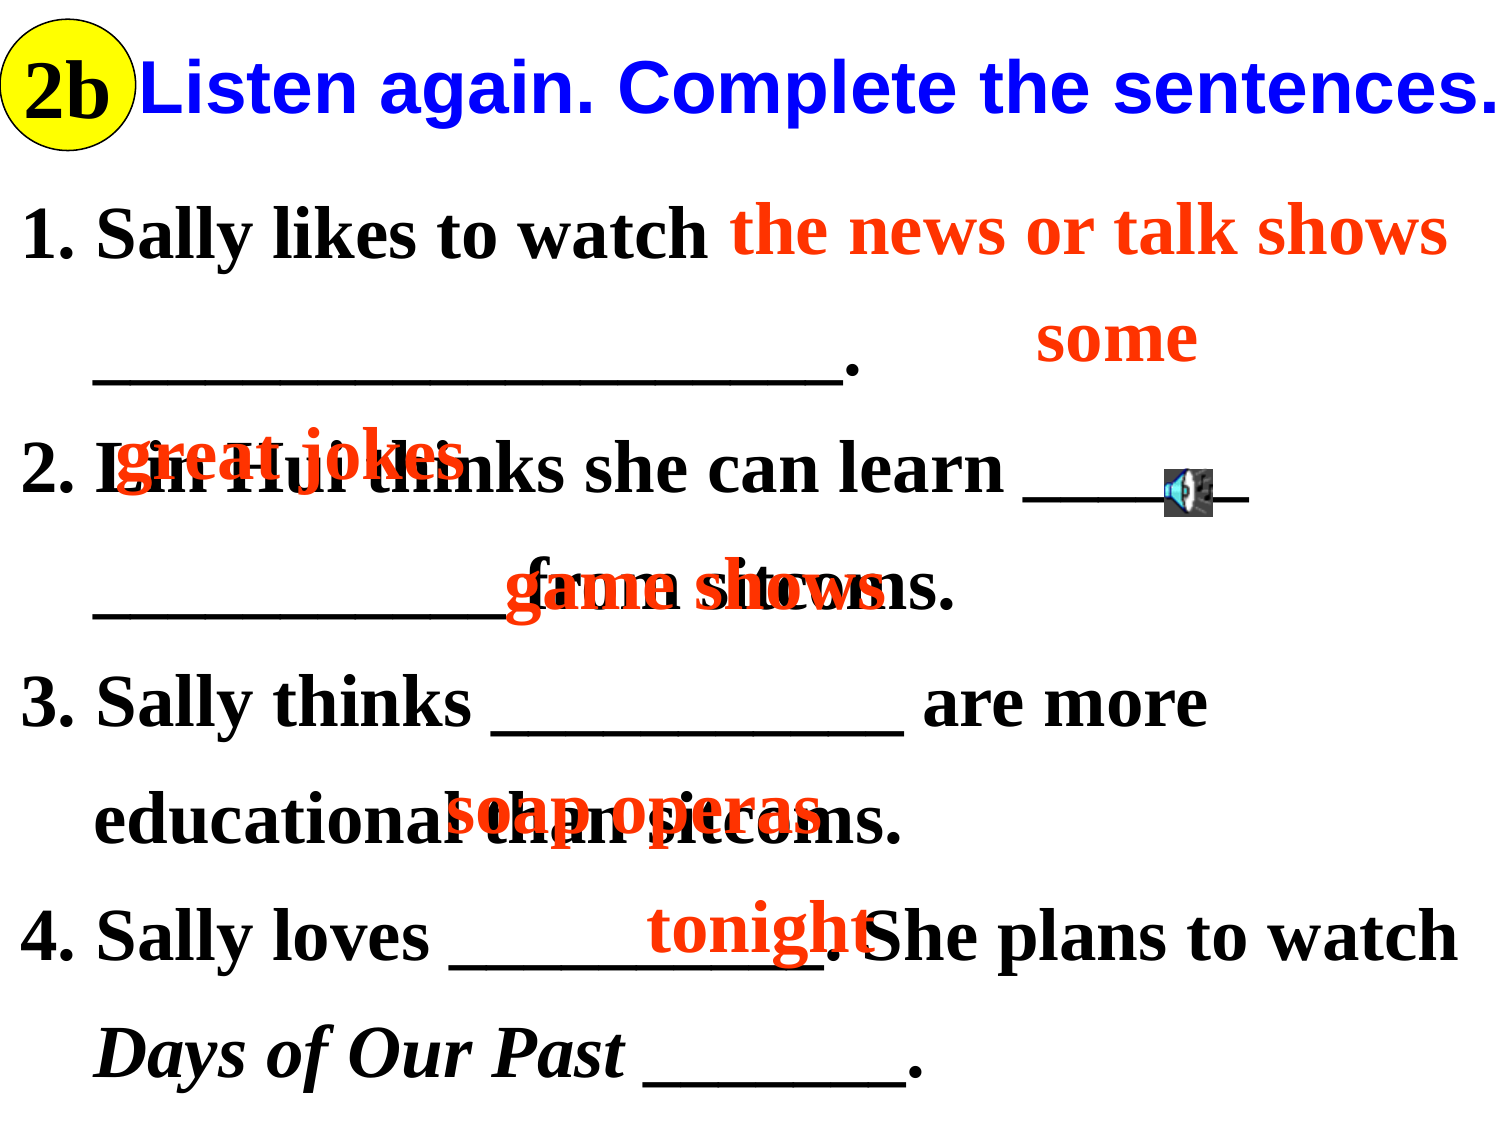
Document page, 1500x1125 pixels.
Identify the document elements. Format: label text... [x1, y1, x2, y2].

text_box game shows [490, 527, 939, 632]
text_box 2b [0, 19, 136, 151]
picture [1163, 467, 1214, 519]
text_box Listen again. Complete the sentences. [123, 30, 1500, 136]
text_box the news or talk shows [714, 172, 1500, 278]
text_box soap operas [431, 751, 940, 857]
text_box great jokes [100, 397, 597, 502]
text_box some [1021, 279, 1341, 384]
text_box 1. Sally likes to watch ____________________. 2. Lin Hui thinks she can learn ______ ___________ from sitcoms. 3. Sally thinks ___________ are more educational than sitcoms. 4. Sally loves __________. She plans to watch Days of Our Past _______. [5, 149, 1500, 1100]
text_box tonight [631, 869, 1140, 975]
